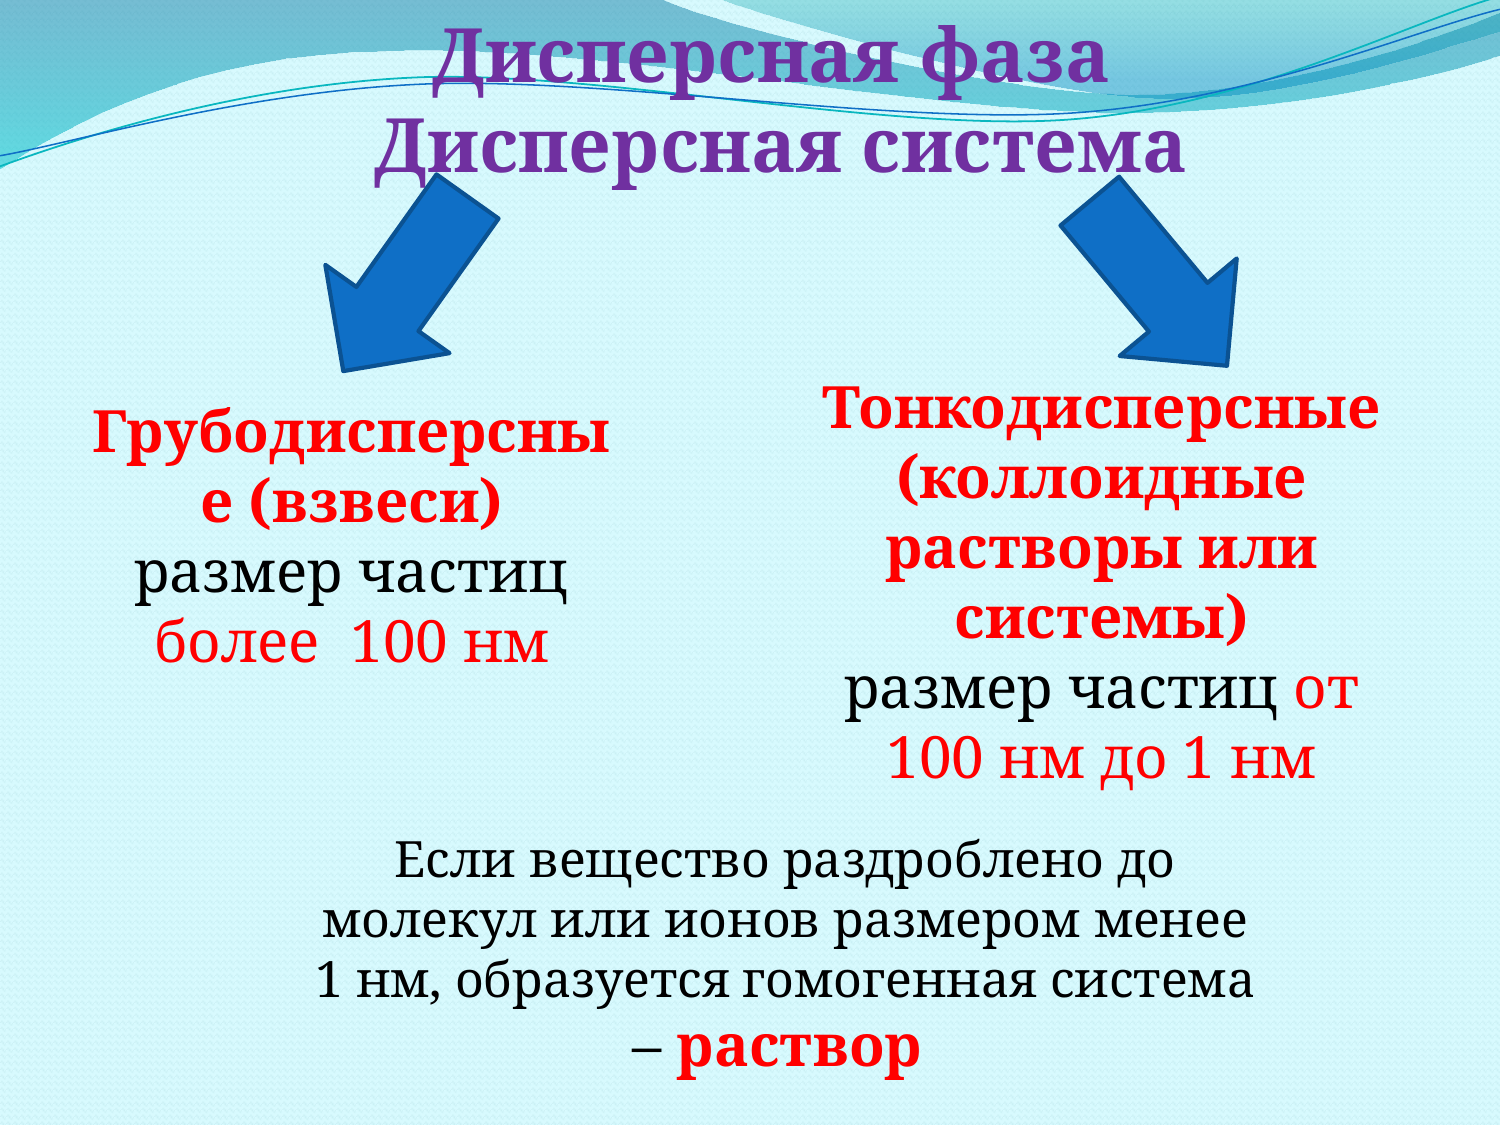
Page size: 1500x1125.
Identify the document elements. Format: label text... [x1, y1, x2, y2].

text_box [1058, 174, 1239, 363]
text_box Дисперсная фаза Дисперсная система [359, 0, 1203, 240]
text_box Если вещество раздроблено до молекул или ионов размером менее 1 нм, образуется гомогенная система – раствор [292, 820, 1278, 1086]
text_box Грубодисперсные (взвеси) размер частиц более 100 нм [70, 386, 633, 682]
text_box [323, 172, 501, 374]
text_box Тонкодисперсные (коллоидные растворы или системы) размер частиц от 100 нм до 1 нм [785, 363, 1418, 798]
